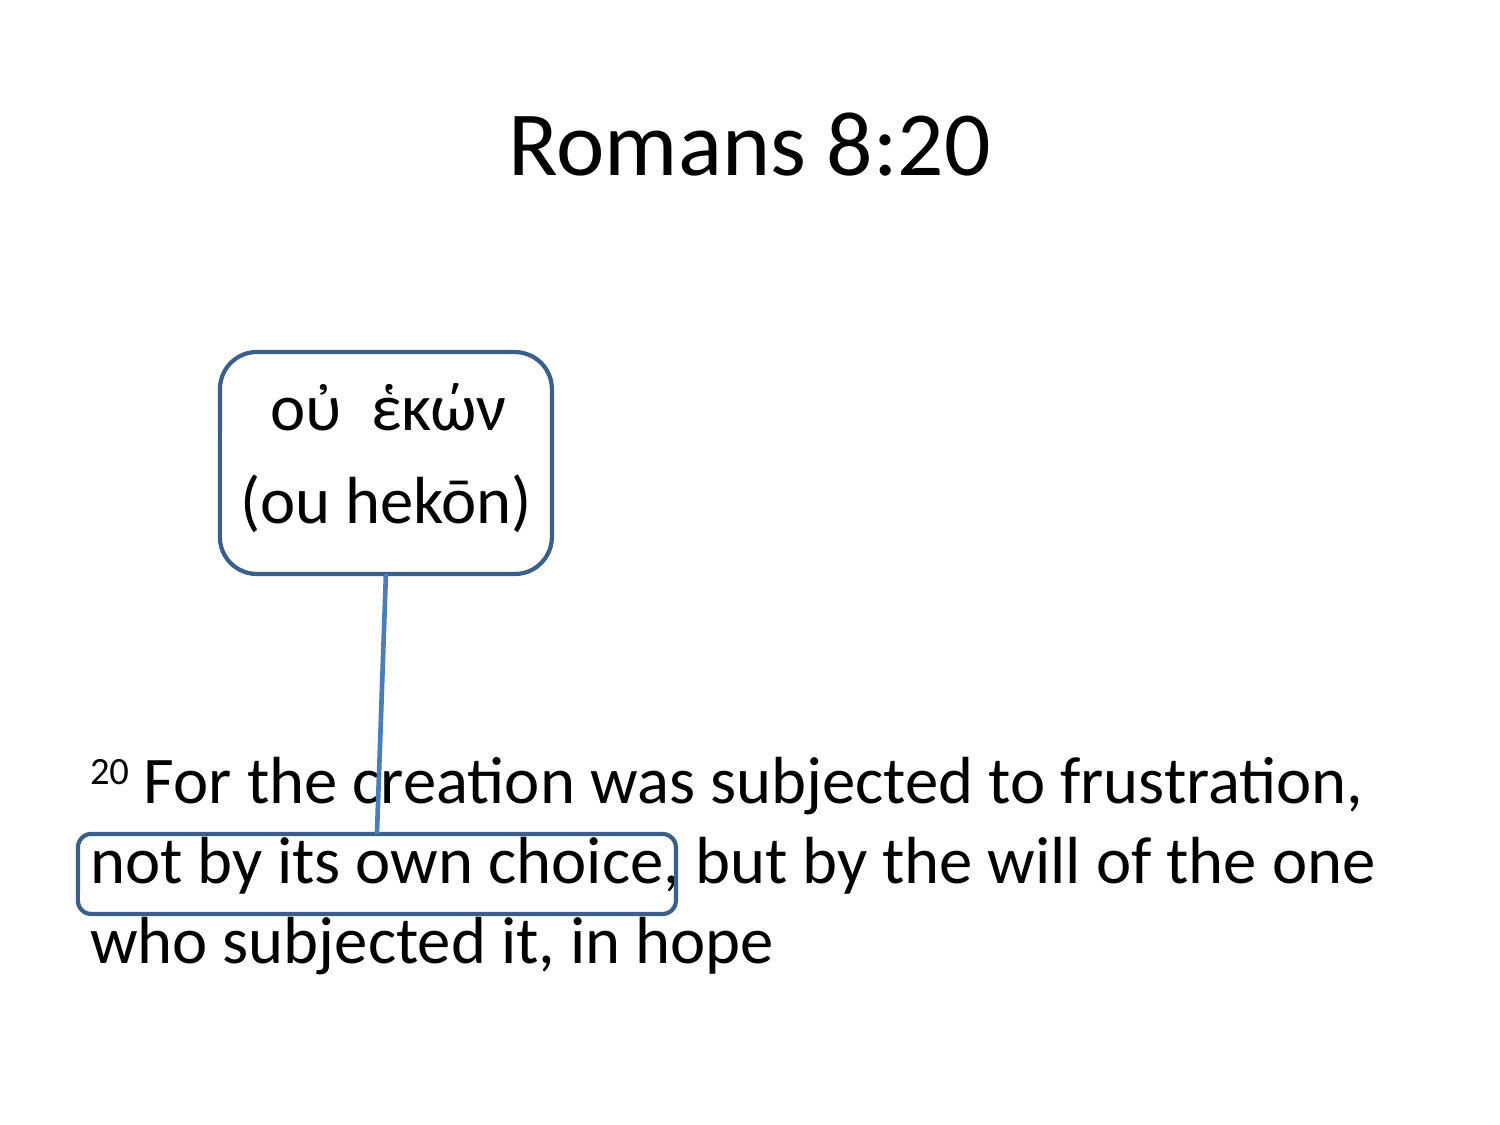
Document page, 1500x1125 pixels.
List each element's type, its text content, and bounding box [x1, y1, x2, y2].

list οὐ ἑκών (ou hekōn) 20 For the creation was subjected to frustration, not by its own choice, but by the will of the one who subjected it, in hope [75, 262, 1425, 1005]
title Romans 8:20 [75, 45, 1425, 233]
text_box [376, 573, 387, 835]
text_box [75, 831, 679, 917]
text_box [217, 349, 555, 577]
